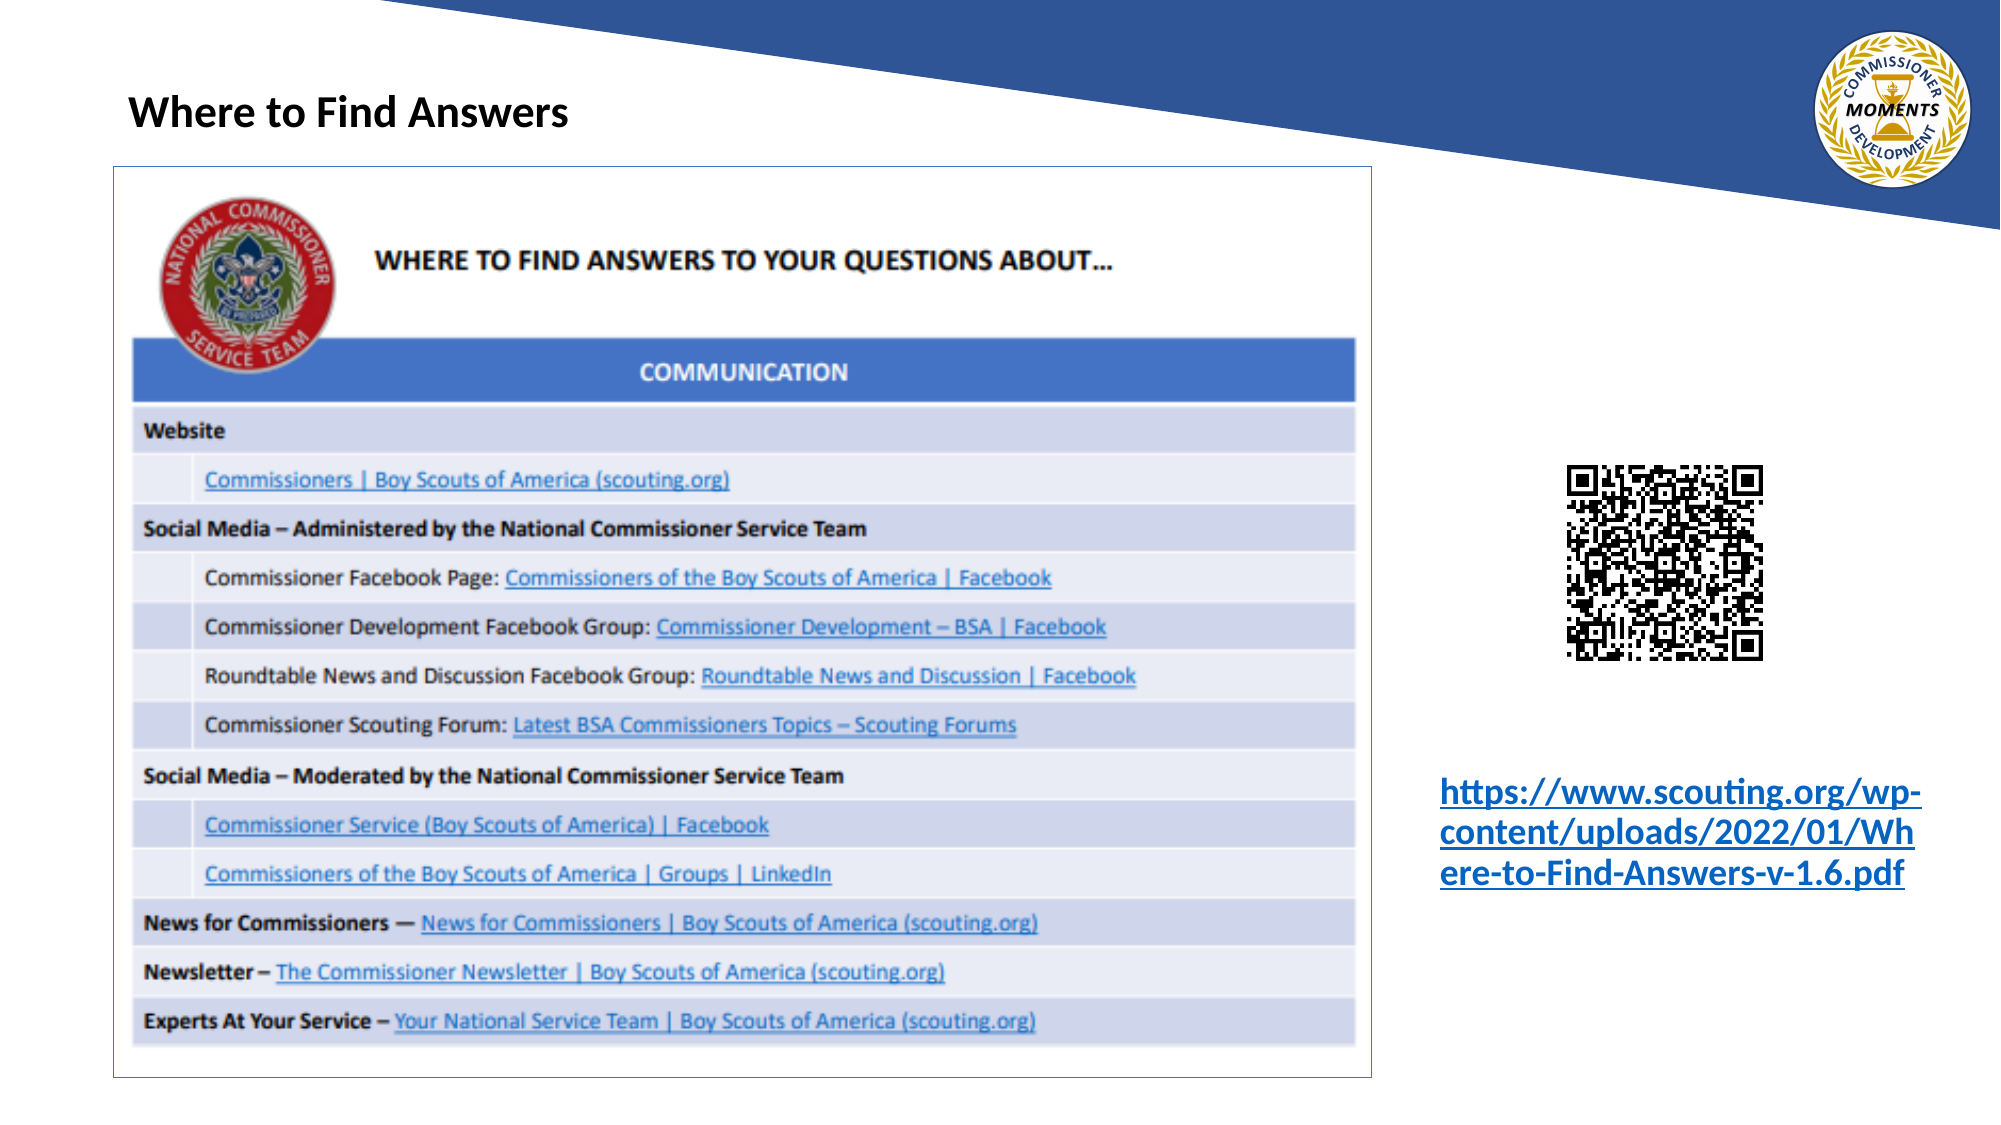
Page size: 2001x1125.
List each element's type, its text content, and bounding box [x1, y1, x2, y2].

text_box https://www.scouting.org/wp-content/uploads/2022/01/Where-to-Find-Answers-v-1.6.pdf [1424, 756, 1942, 819]
picture [1813, 30, 1972, 189]
picture [1556, 454, 1773, 671]
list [113, 166, 1372, 1078]
title Where to Find Answers [113, 80, 1000, 146]
